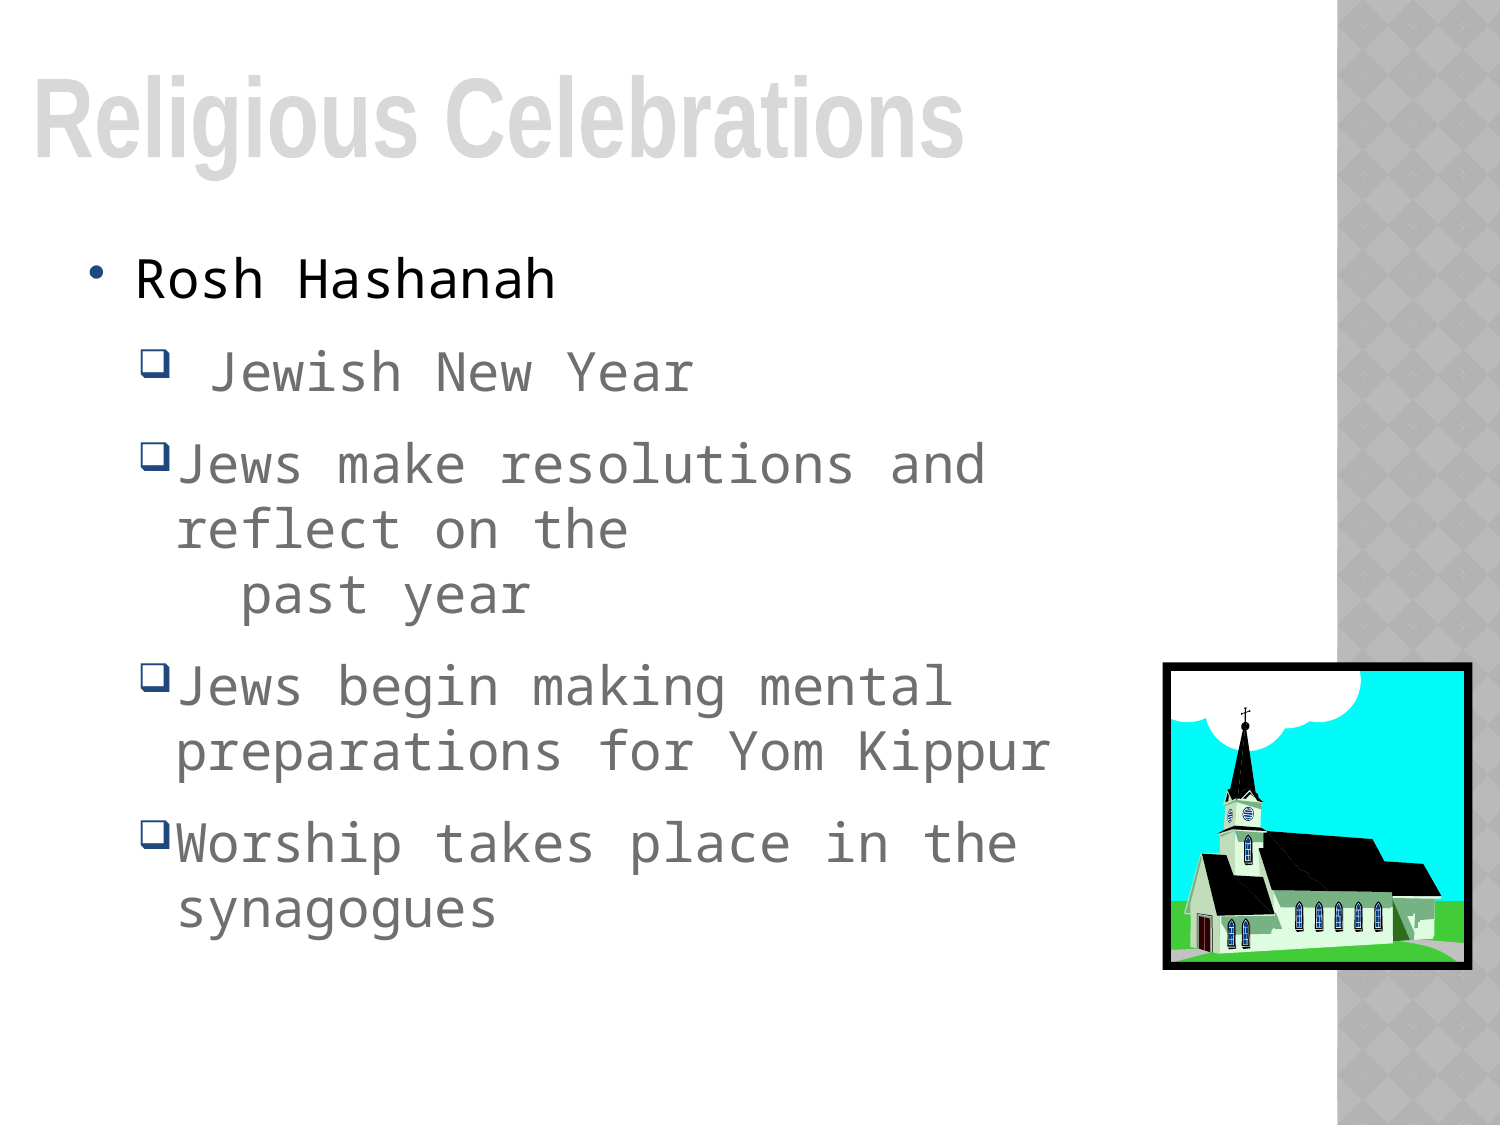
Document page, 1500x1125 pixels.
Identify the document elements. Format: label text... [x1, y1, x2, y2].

picture [1161, 661, 1473, 971]
list Rosh Hashanah Jewish New Year Jews make resolutions and reflect on the past year Jews begin making mental preparations for Yom Kippur Worship takes place in the synagogues [75, 237, 1238, 1060]
